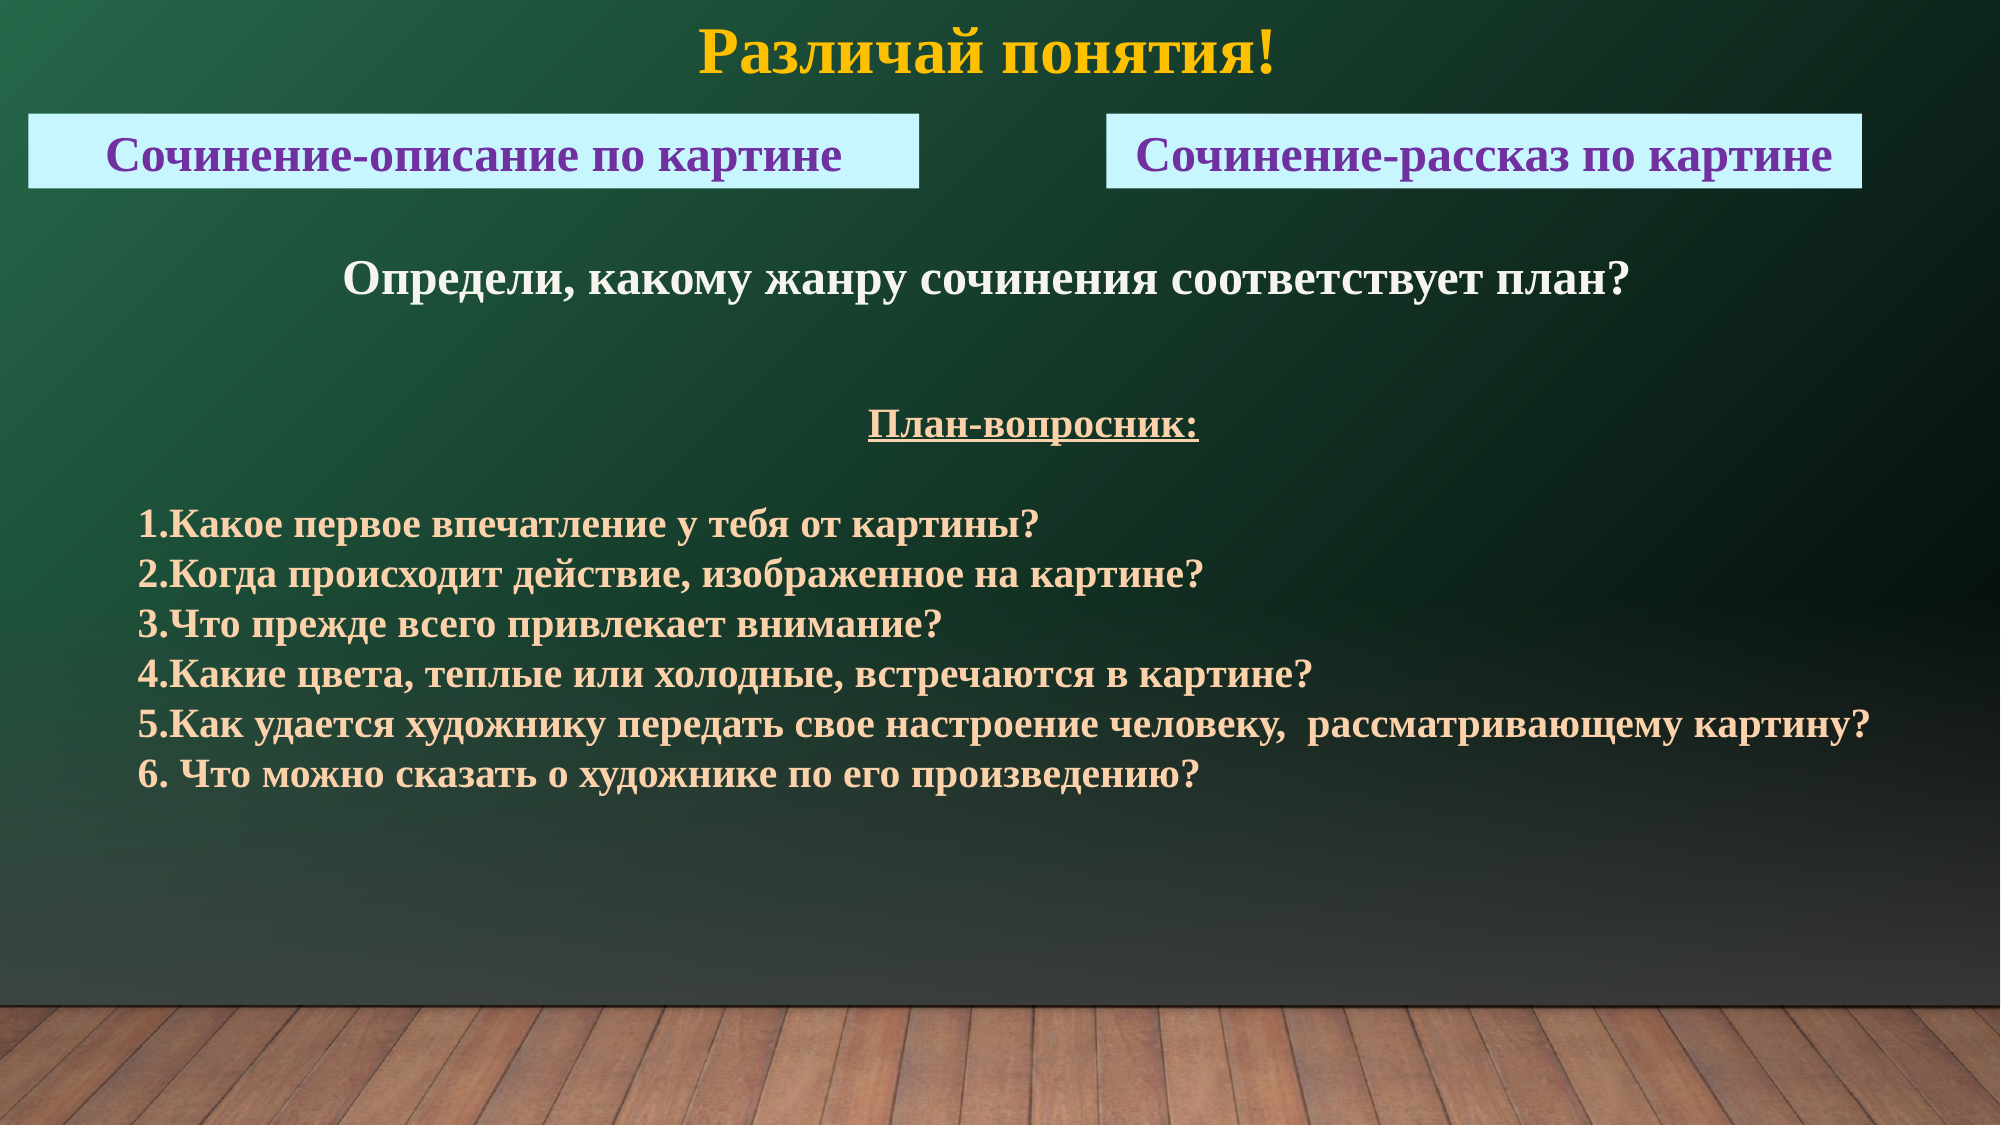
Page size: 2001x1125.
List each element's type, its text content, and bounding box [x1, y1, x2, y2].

text_box Различай понятия! [683, 0, 1294, 95]
text_box Определи, какому жанру сочинения соответствует план? [41, 236, 1944, 312]
text_box Сочинение-описание по картине [28, 113, 920, 189]
text_box Сочинение-рассказ по картине [1106, 113, 1862, 189]
text_box План-вопросник: Какое первое впечатление у тебя от картины? Когда происходит действие, изображенное на картине? Что прежде всего привлекает внимание? Какие цвета, теплые или холодные, встречаются в картине? Как удается художнику передать свое настроение человеку, рассматривающему картину? 6. Что можно сказать о художнике по его произведению? [122, 387, 1944, 804]
picture [0, 1005, 2000, 1125]
